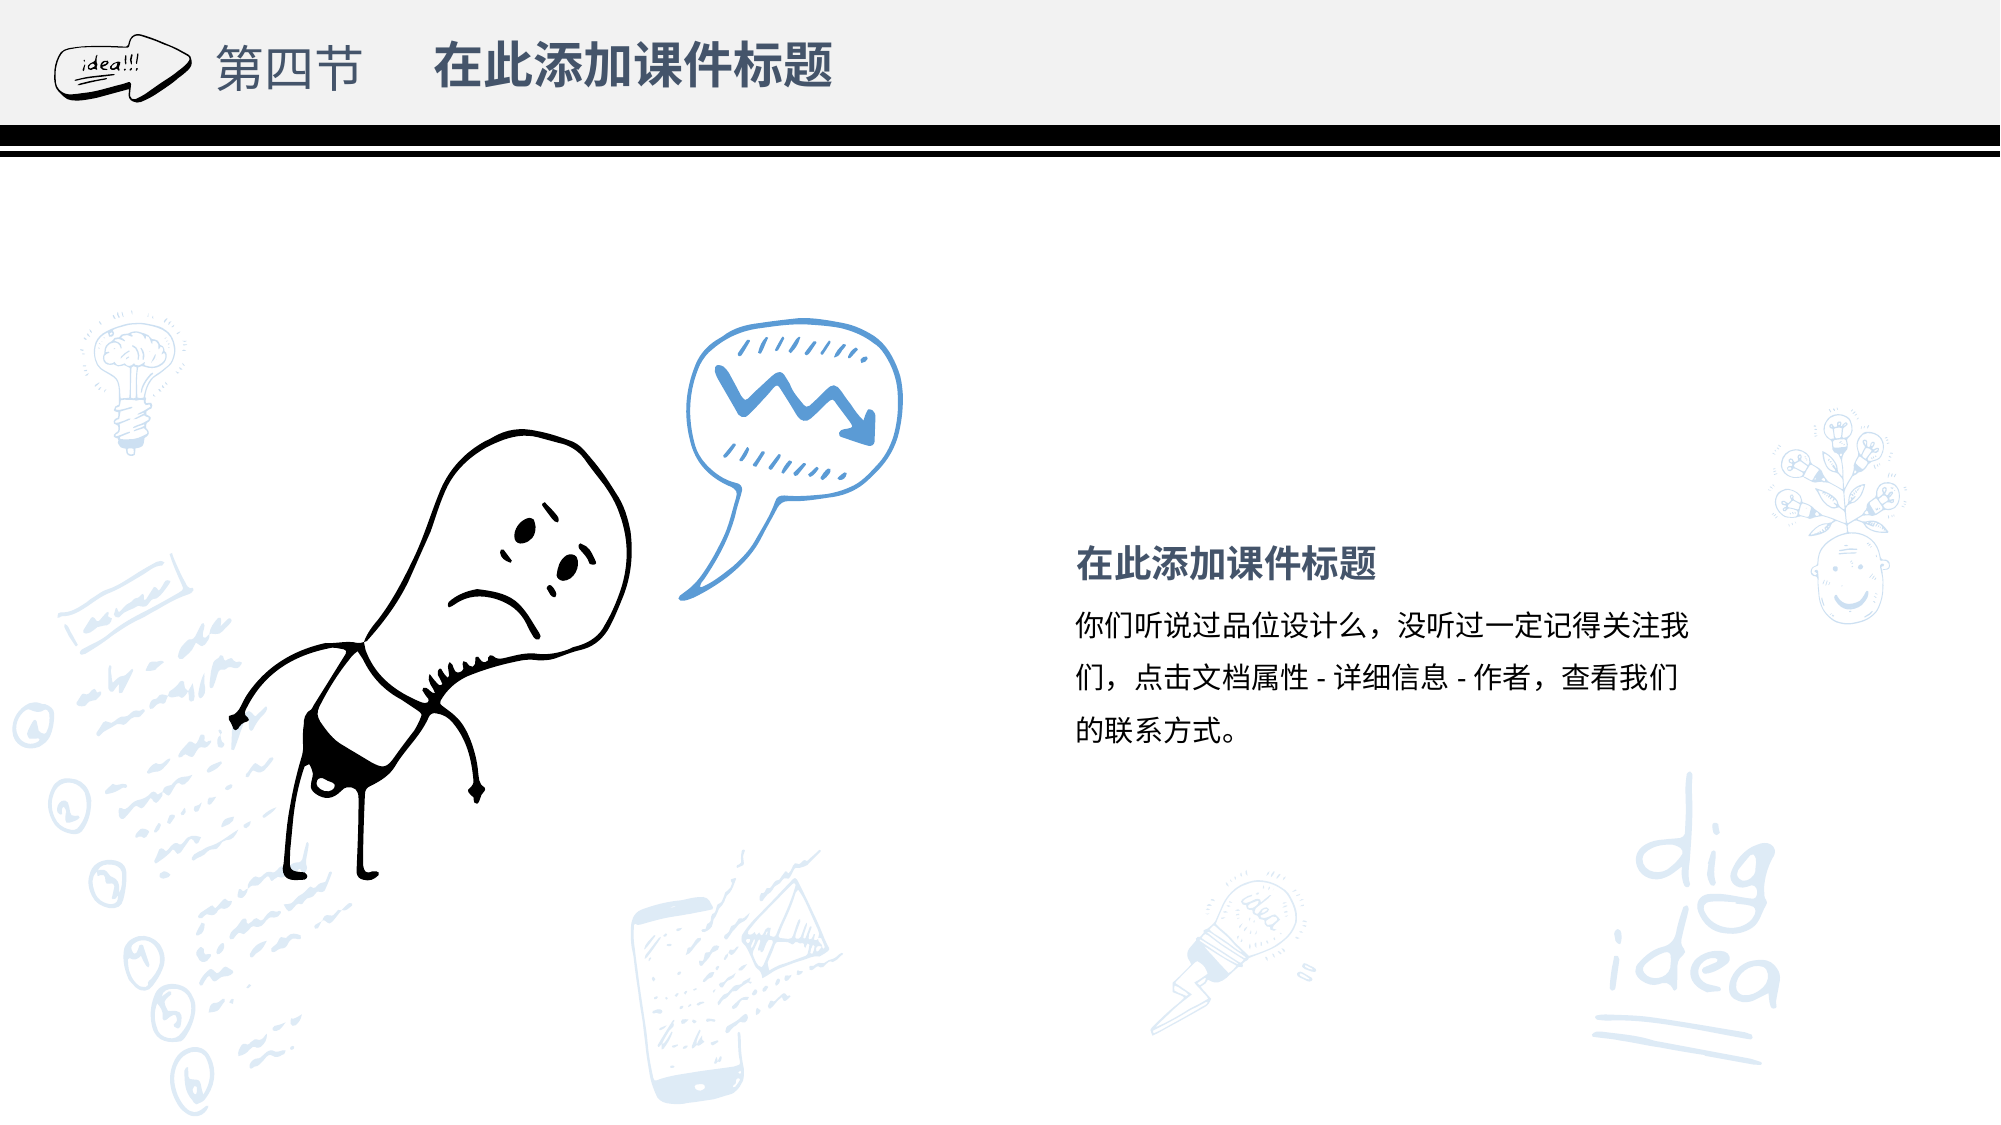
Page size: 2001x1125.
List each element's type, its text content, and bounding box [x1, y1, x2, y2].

text_box [228, 429, 632, 881]
text_box 在此添加课件标题 [418, 25, 848, 101]
text_box 你们听说过品位设计么，没听过一定记得关注我们，点击文档属性-详细信息-作者，查看我们的联系方式。 [1061, 582, 1713, 755]
text_box [54, 34, 192, 103]
text_box 第四节 [199, 30, 380, 105]
text_box [678, 318, 903, 601]
text_box [0, 0, 2000, 125]
text_box 在此添加课件标题 [1062, 533, 1392, 582]
